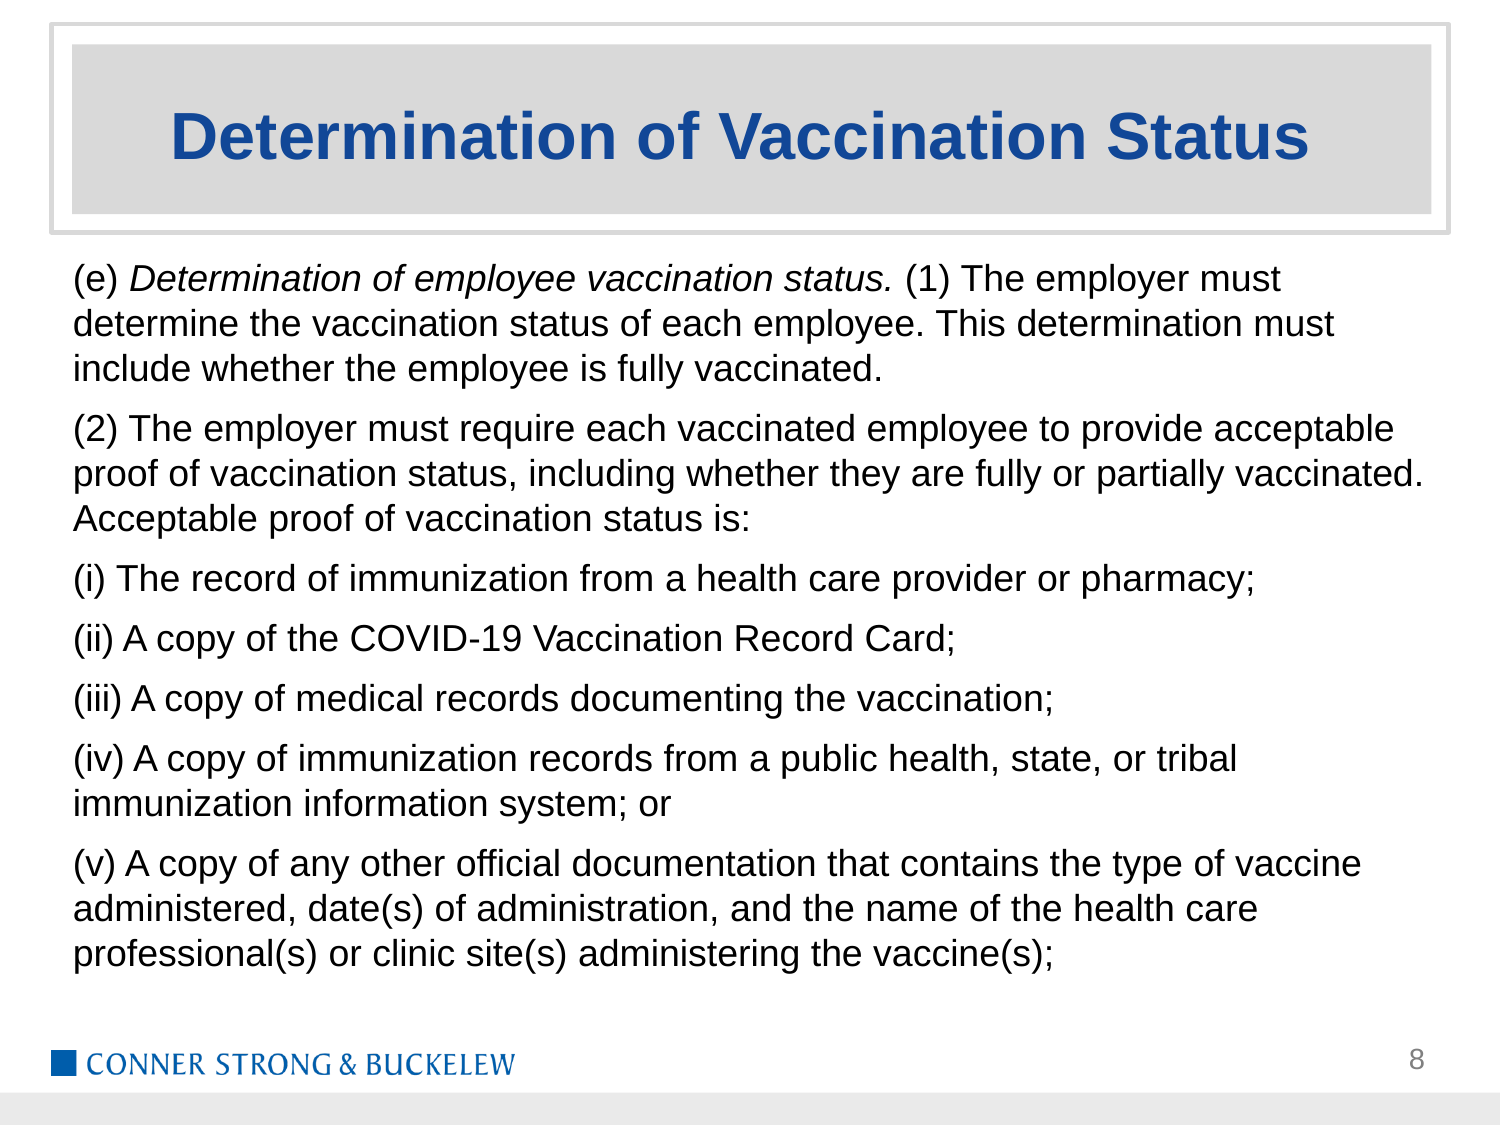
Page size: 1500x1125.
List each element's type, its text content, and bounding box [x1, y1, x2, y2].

title Determination of Vaccination Status [74, 44, 1408, 222]
picture [51, 1050, 515, 1076]
list (e) Determination of employee vaccination status. (1) The employer must determine the vaccination status of each employee. This determination must include whether the employee is fully vaccinated. (2) The employer must require each vaccinated employee to provide acceptable proof of vaccination status, including whether they are fully or partially vaccinated. Acceptable proof of vaccination status is: (i) The record of immunization from a health care provider or pharmacy; (ii) A copy of the COVID-19 Vaccination Record Card; (iii) A copy of medical records documenting the vaccination; (iv) A copy of immunization records from a public health, state, or tribal immunization information system; or (v) A copy of any other official documentation that contains the type of vaccine administered, date(s) of administration, and the name of the health care professional(s) or clinic site(s) administering the vaccine(s); [57, 245, 1453, 989]
